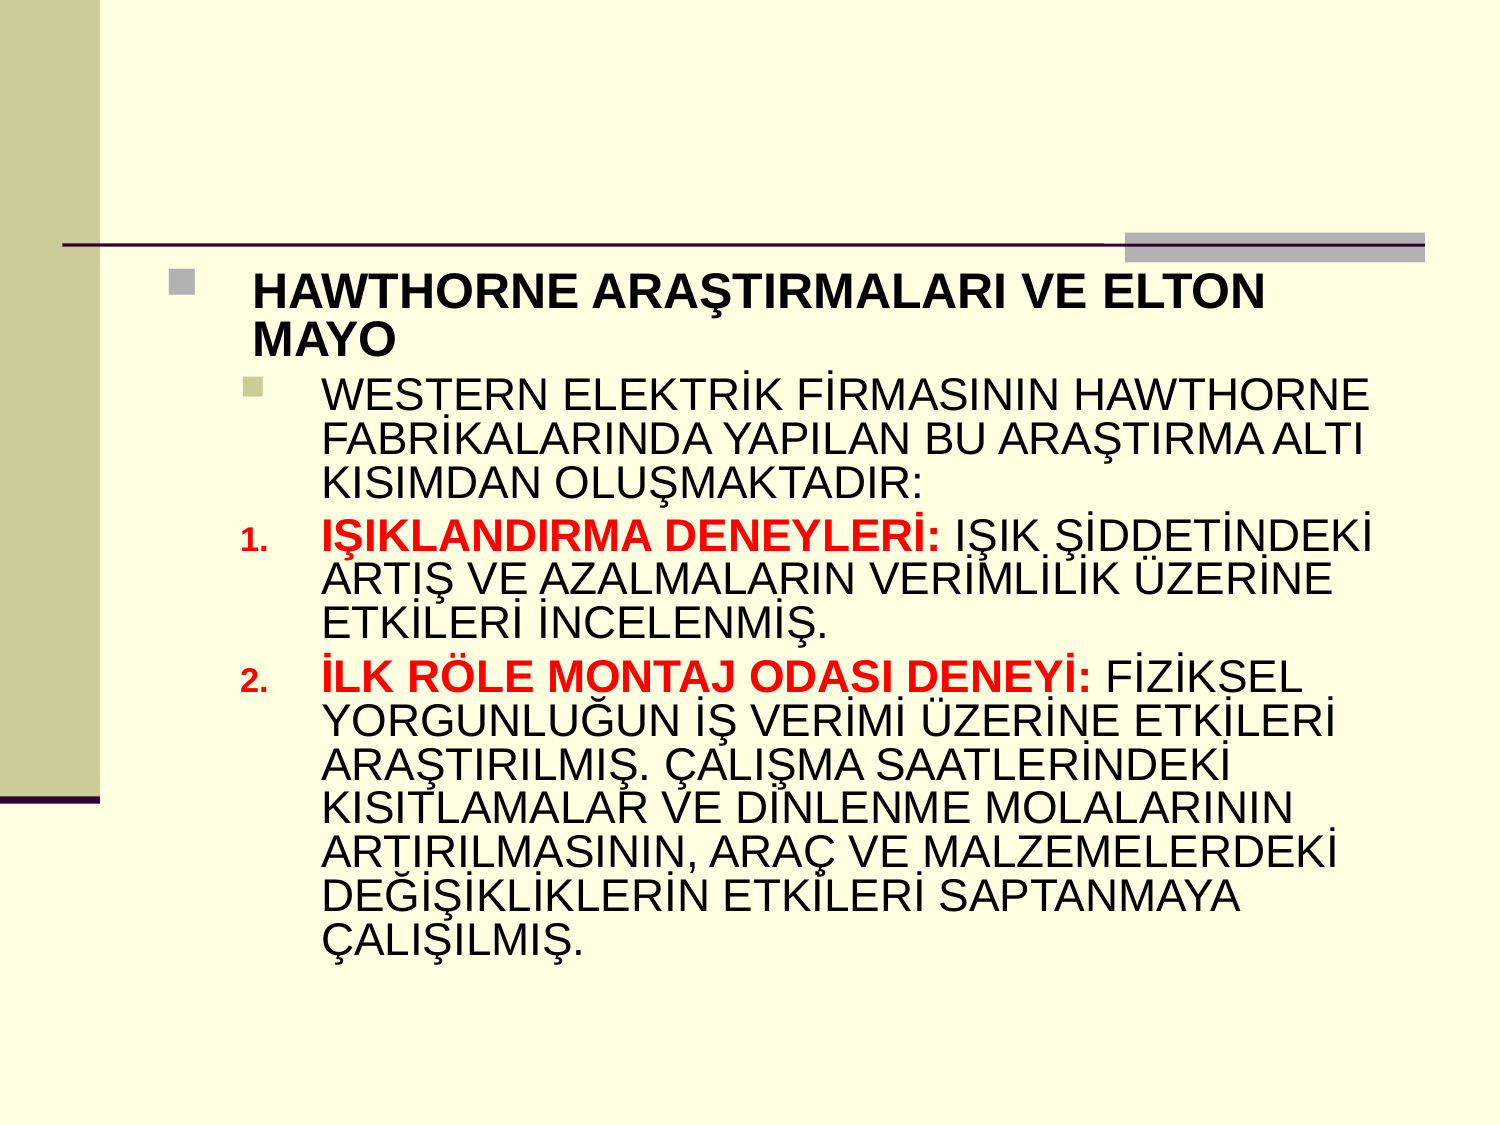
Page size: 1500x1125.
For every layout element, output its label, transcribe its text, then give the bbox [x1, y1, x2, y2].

list HAWTHORNE ARAŞTIRMALARI VE ELTON MAYO WESTERN ELEKTRİK FİRMASININ HAWTHORNE FABRİKALARINDA YAPILAN BU ARAŞTIRMA ALTI KISIMDAN OLUŞMAKTADIR: IŞIKLANDIRMA DENEYLERİ: IŞIK ŞİDDETİNDEKİ ARTIŞ VE AZALMALARIN VERİMLİLİK ÜZERİNE ETKİLERİ İNCELENMİŞ. İLK RÖLE MONTAJ ODASI DENEYİ: FİZİKSEL YORGUNLUĞUN İŞ VERİMİ ÜZERİNE ETKİLERİ ARAŞTIRILMIŞ. ÇALIŞMA SAATLERİNDEKİ KISITLAMALAR VE DİNLENME MOLALARININ ARTIRILMASININ, ARAÇ VE MALZEMELERDEKİ DEĞİŞİKLİKLERİN ETKİLERİ SAPTANMAYA ÇALIŞILMIŞ. [149, 262, 1426, 1006]
